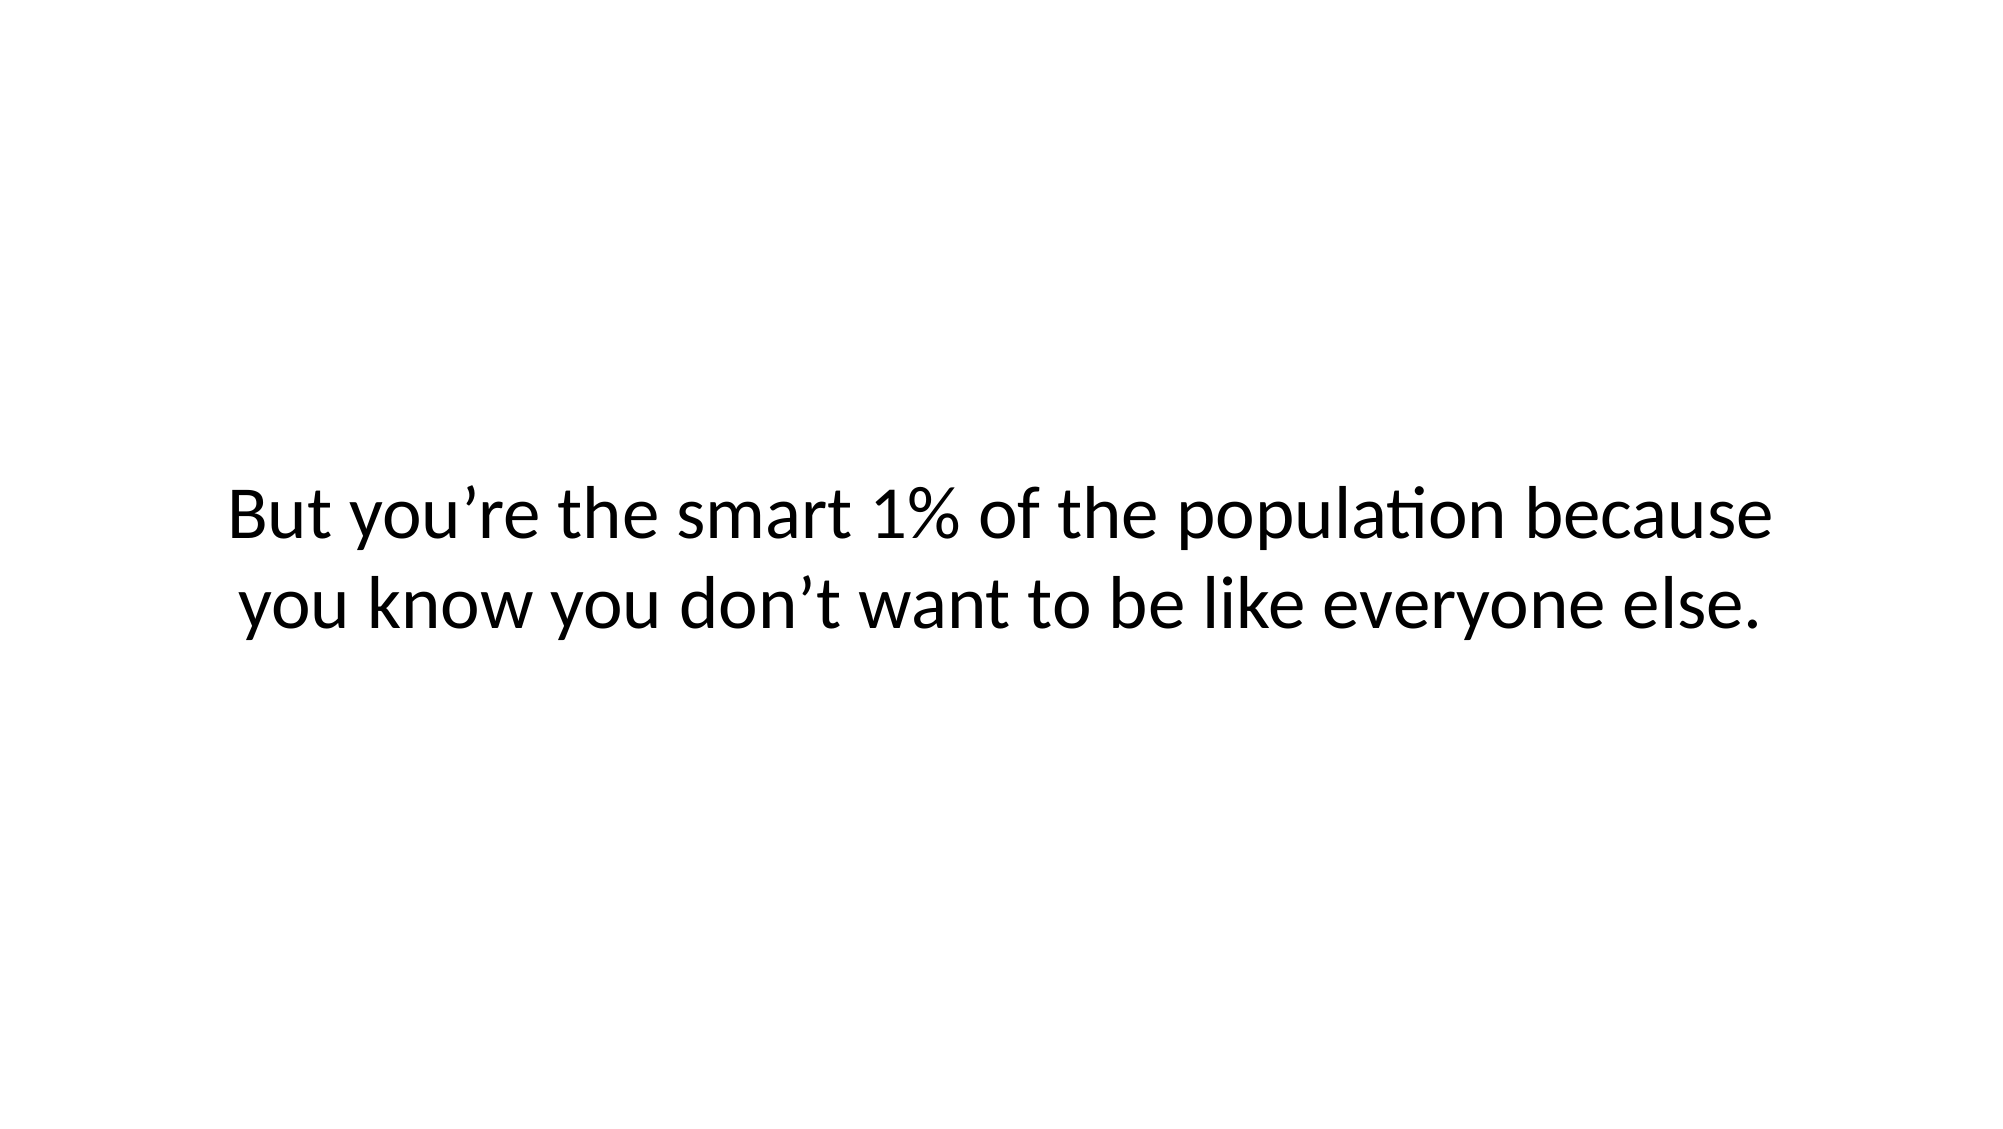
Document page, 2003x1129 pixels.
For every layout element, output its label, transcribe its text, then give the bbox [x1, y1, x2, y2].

title But you’re the smart 1% of the population because you know you don’t want to be like everyone else. [150, 243, 1853, 863]
